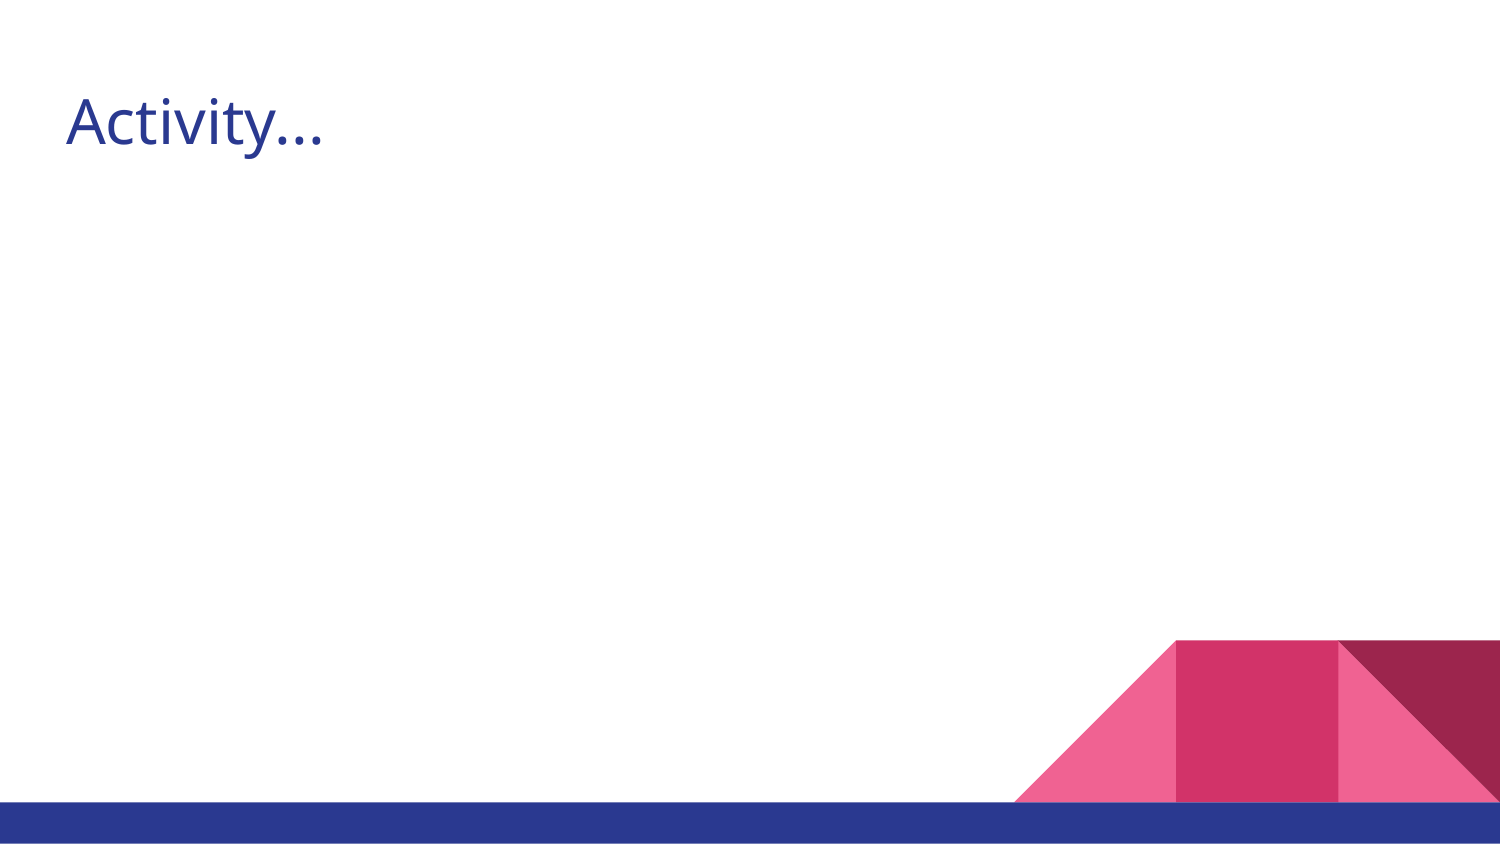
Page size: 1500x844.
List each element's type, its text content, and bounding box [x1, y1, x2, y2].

title Activity... [51, 67, 1449, 167]
